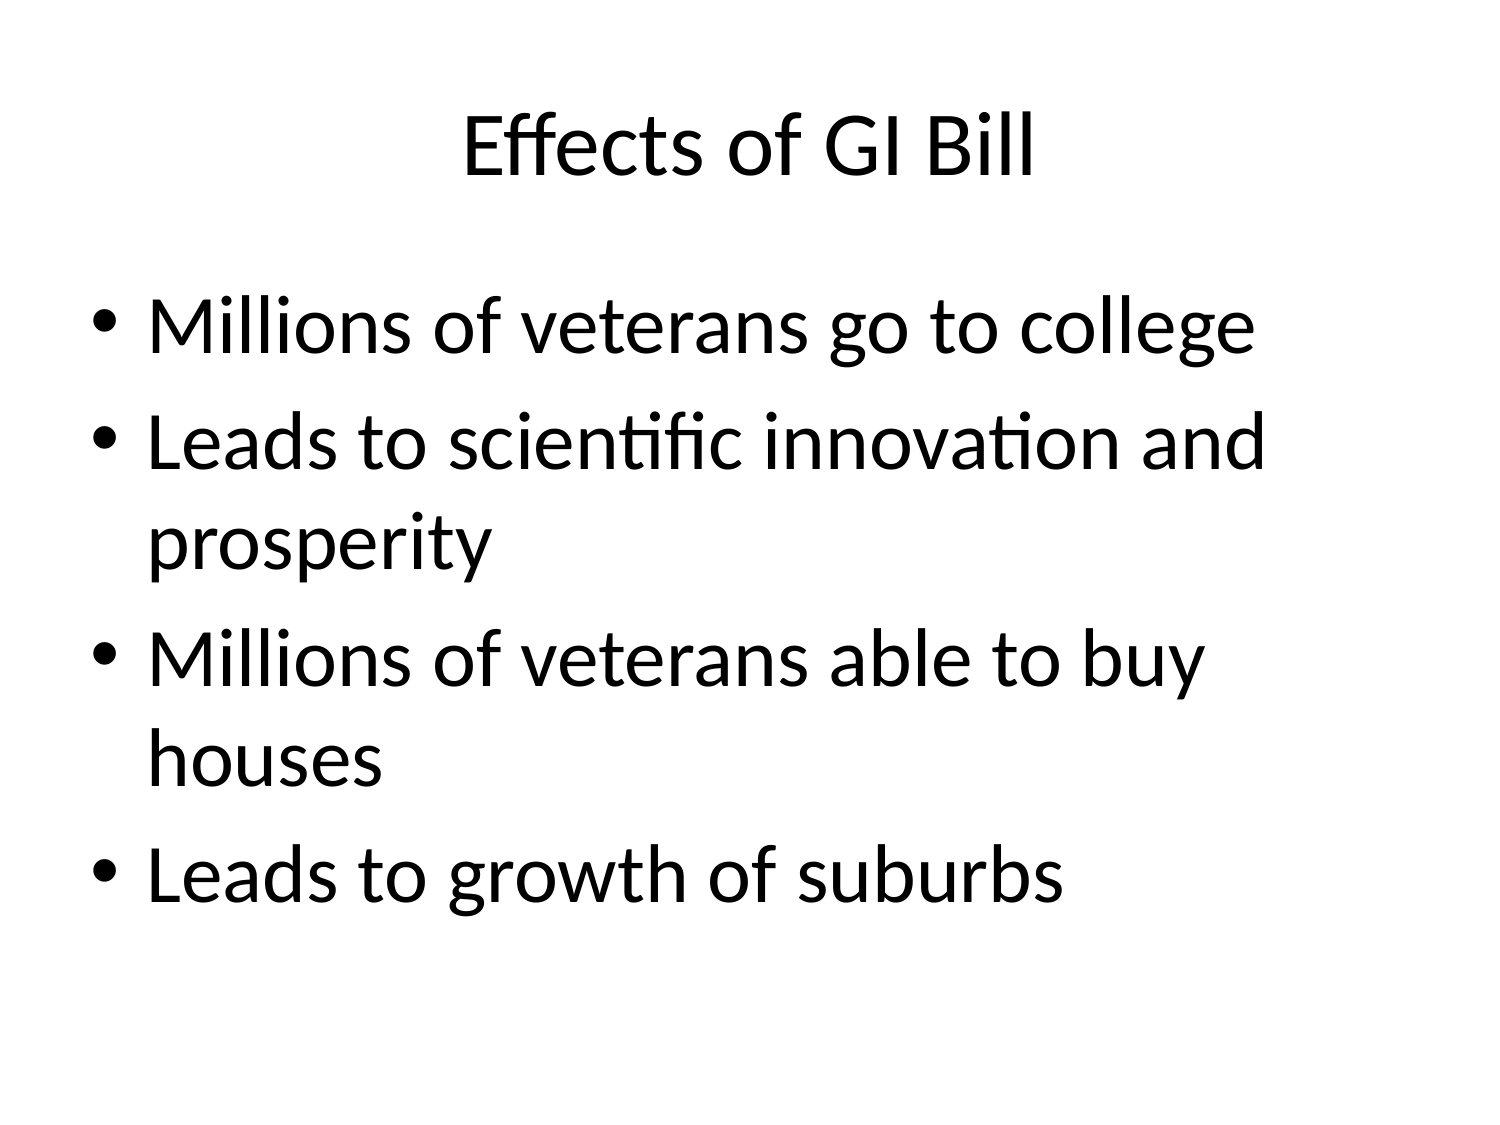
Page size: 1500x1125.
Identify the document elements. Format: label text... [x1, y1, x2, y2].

list Millions of veterans go to college Leads to scientific innovation and prosperity Millions of veterans able to buy houses Leads to growth of suburbs [75, 262, 1425, 1005]
title Effects of GI Bill [75, 45, 1425, 233]
